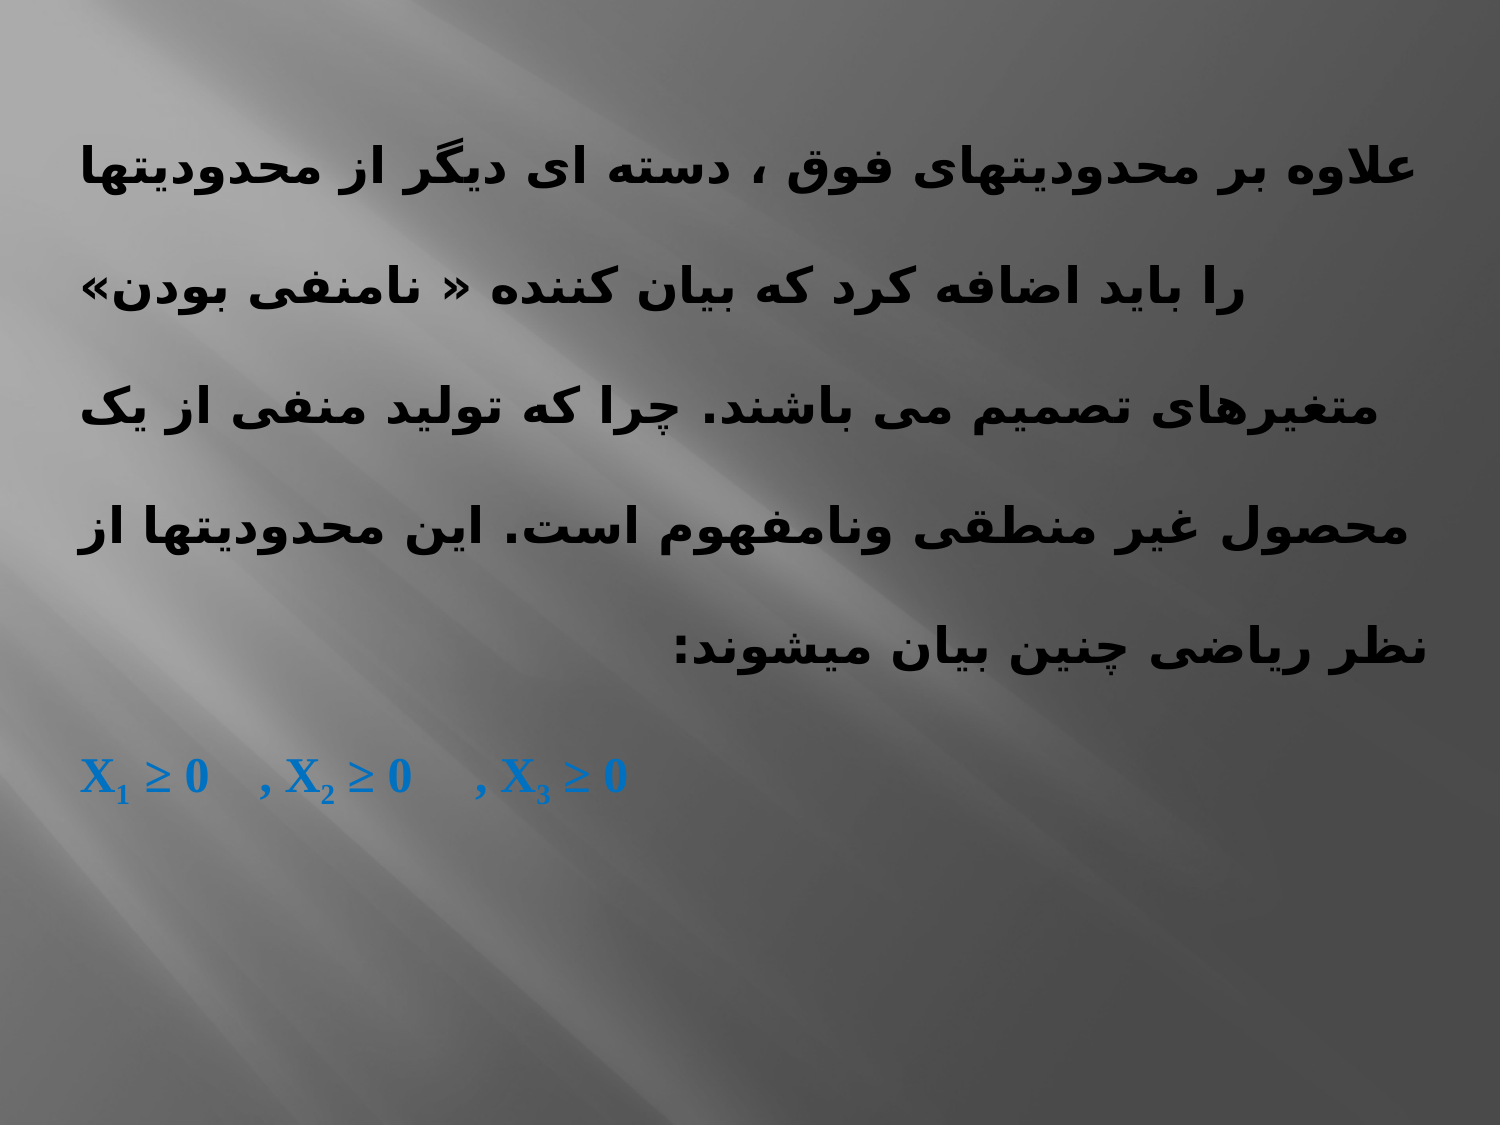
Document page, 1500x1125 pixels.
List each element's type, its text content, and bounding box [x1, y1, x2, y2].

text_box علاوه بر محدودیتهای فوق ، دسته ای دیگر از محدودیتها را باید اضافه کرد که بیان کننده « نامنفی بودن» متغیرهای تصمیم می باشند. چرا که تولید منفی از یک محصول غیر منطقی ونامفهوم است. این محدودیتها از نظر ریاضی چنین بیان میشوند: X1 ≥ 0 , X2 ≥ 0 , X3 ≥ 0 [64, 66, 1477, 818]
